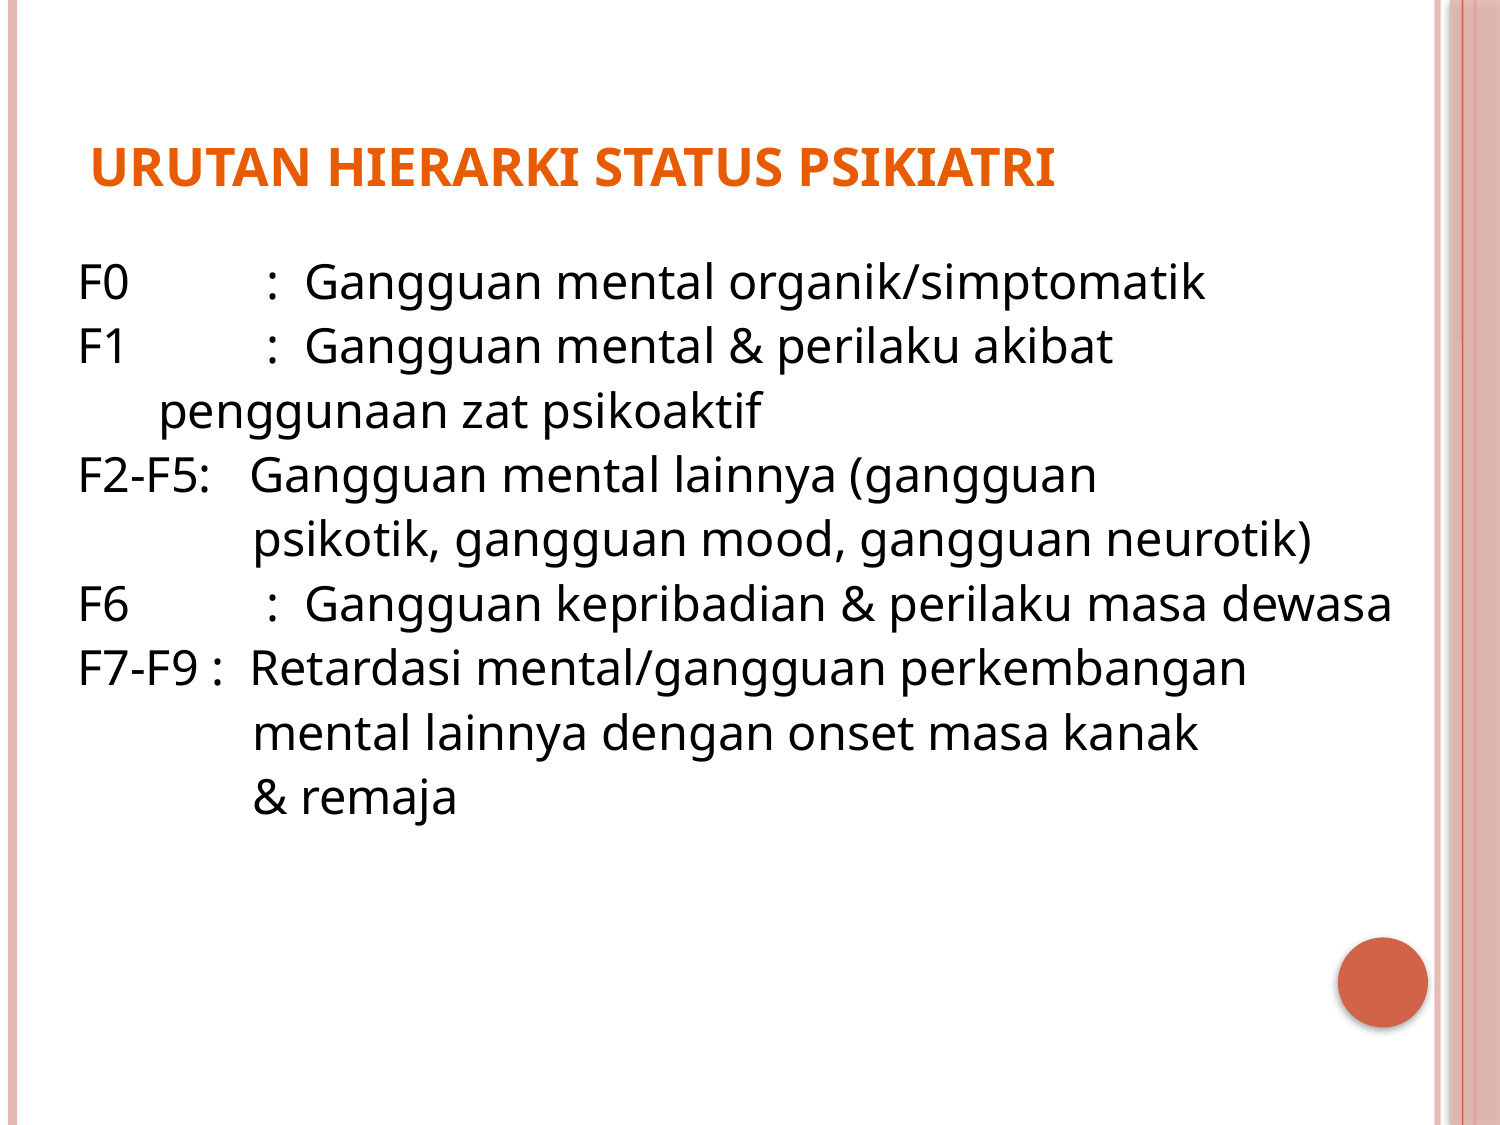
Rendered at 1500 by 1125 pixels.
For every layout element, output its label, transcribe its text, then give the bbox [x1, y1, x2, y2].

title Urutan Hierarki Status Psikiatri [75, 125, 1425, 205]
list F0 : Gangguan mental organik/simptomatik F1 : Gangguan mental & perilaku akibat penggunaan zat psikoaktif F2-F5: Gangguan mental lainnya (gangguan psikotik, gangguan mood, gangguan neurotik) F6 : Gangguan kepribadian & perilaku masa dewasa F7-F9 : Retardasi mental/gangguan perkembangan mental lainnya dengan onset masa kanak & remaja [62, 249, 1413, 875]
